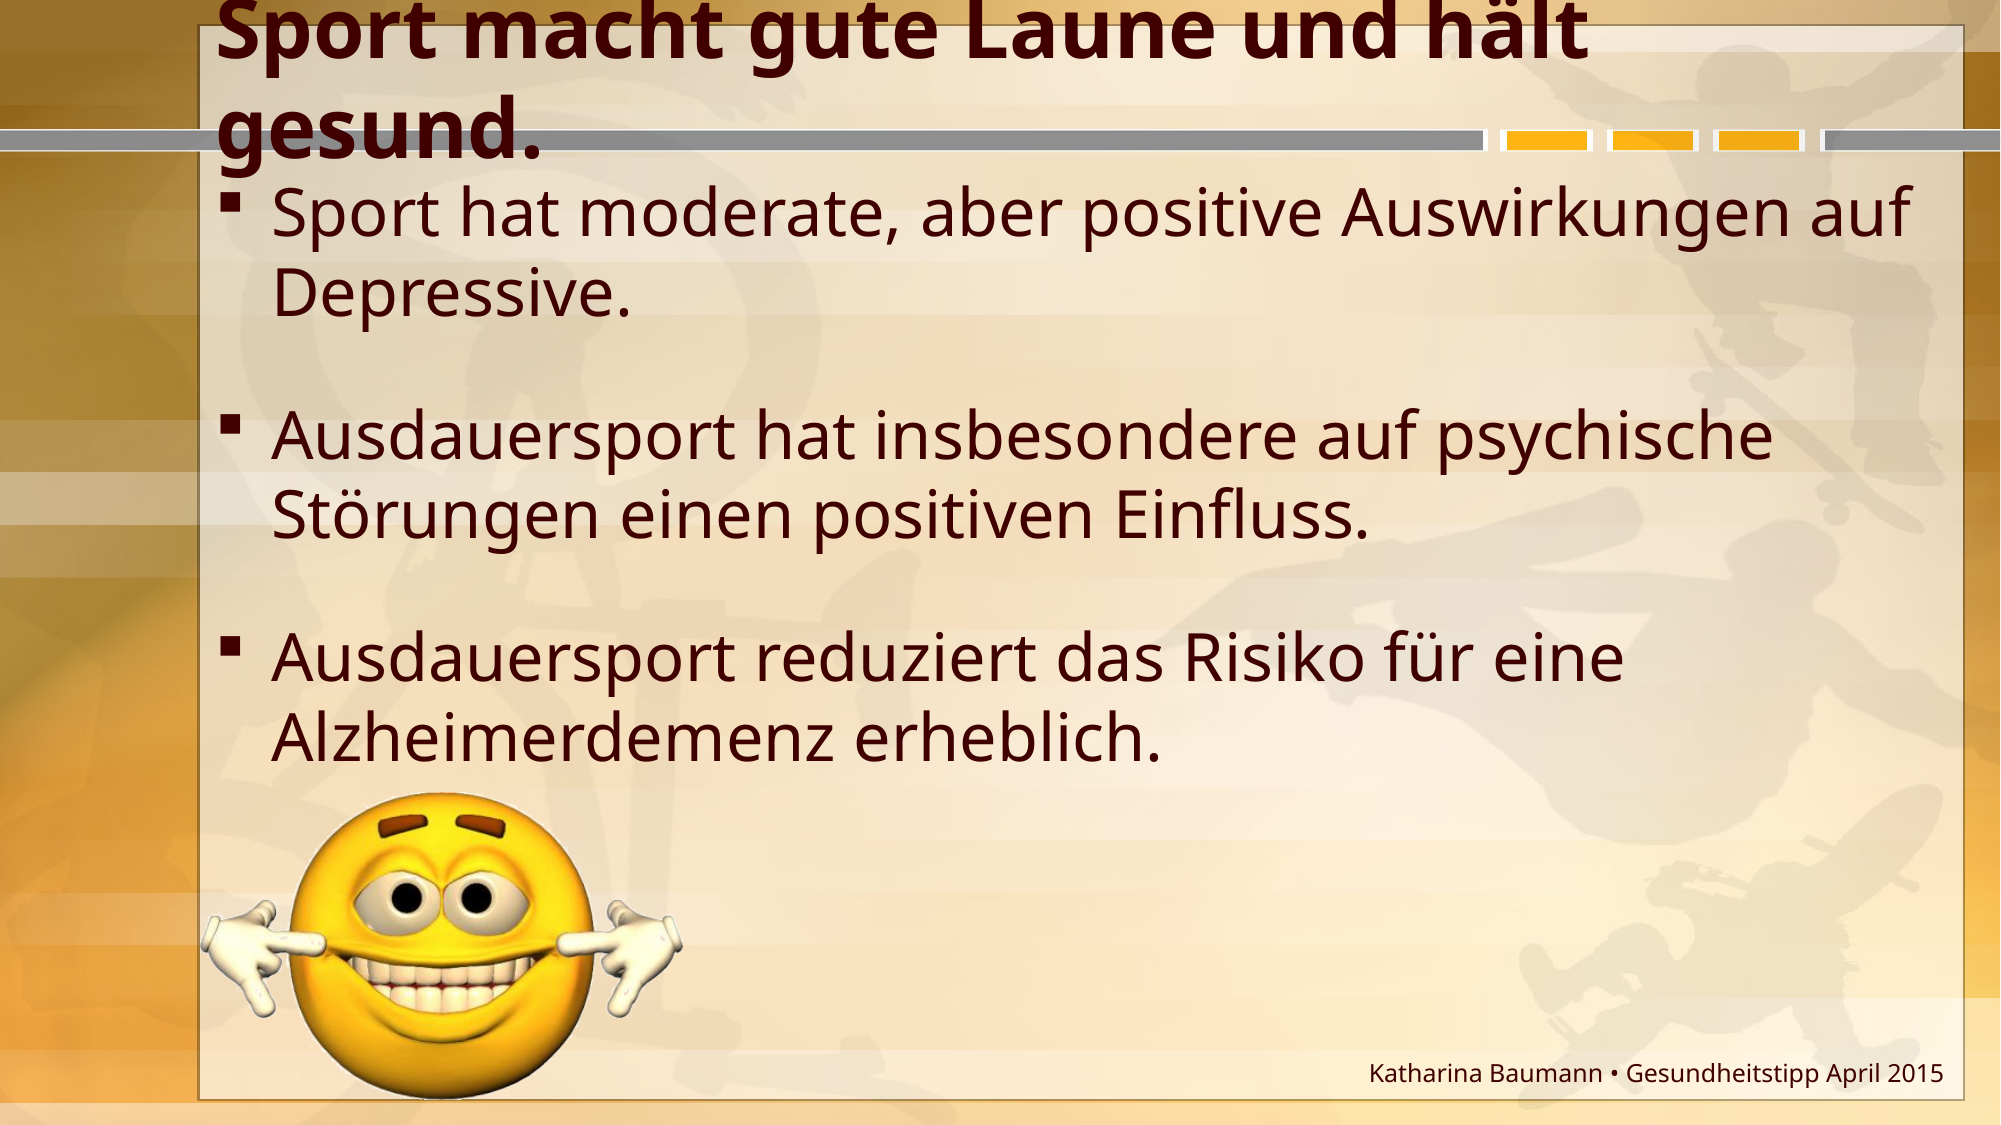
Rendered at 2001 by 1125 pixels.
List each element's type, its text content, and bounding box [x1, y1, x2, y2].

footer Katharina Baumann • Gesundheitstipp April 2015 [1326, 1050, 1961, 1100]
list Sport hat moderate, aber positive Auswirkungen auf Depressive. Ausdauersport hat insbesondere auf psychische Störungen einen positiven Einfluss. Ausdauersport reduziert das Risiko für eine Alzheimerdemenz erheblich. [200, 162, 1950, 1050]
picture [0, 0, 2001, 1125]
title Sport macht gute Laune und hält gesund. [200, 0, 1950, 150]
